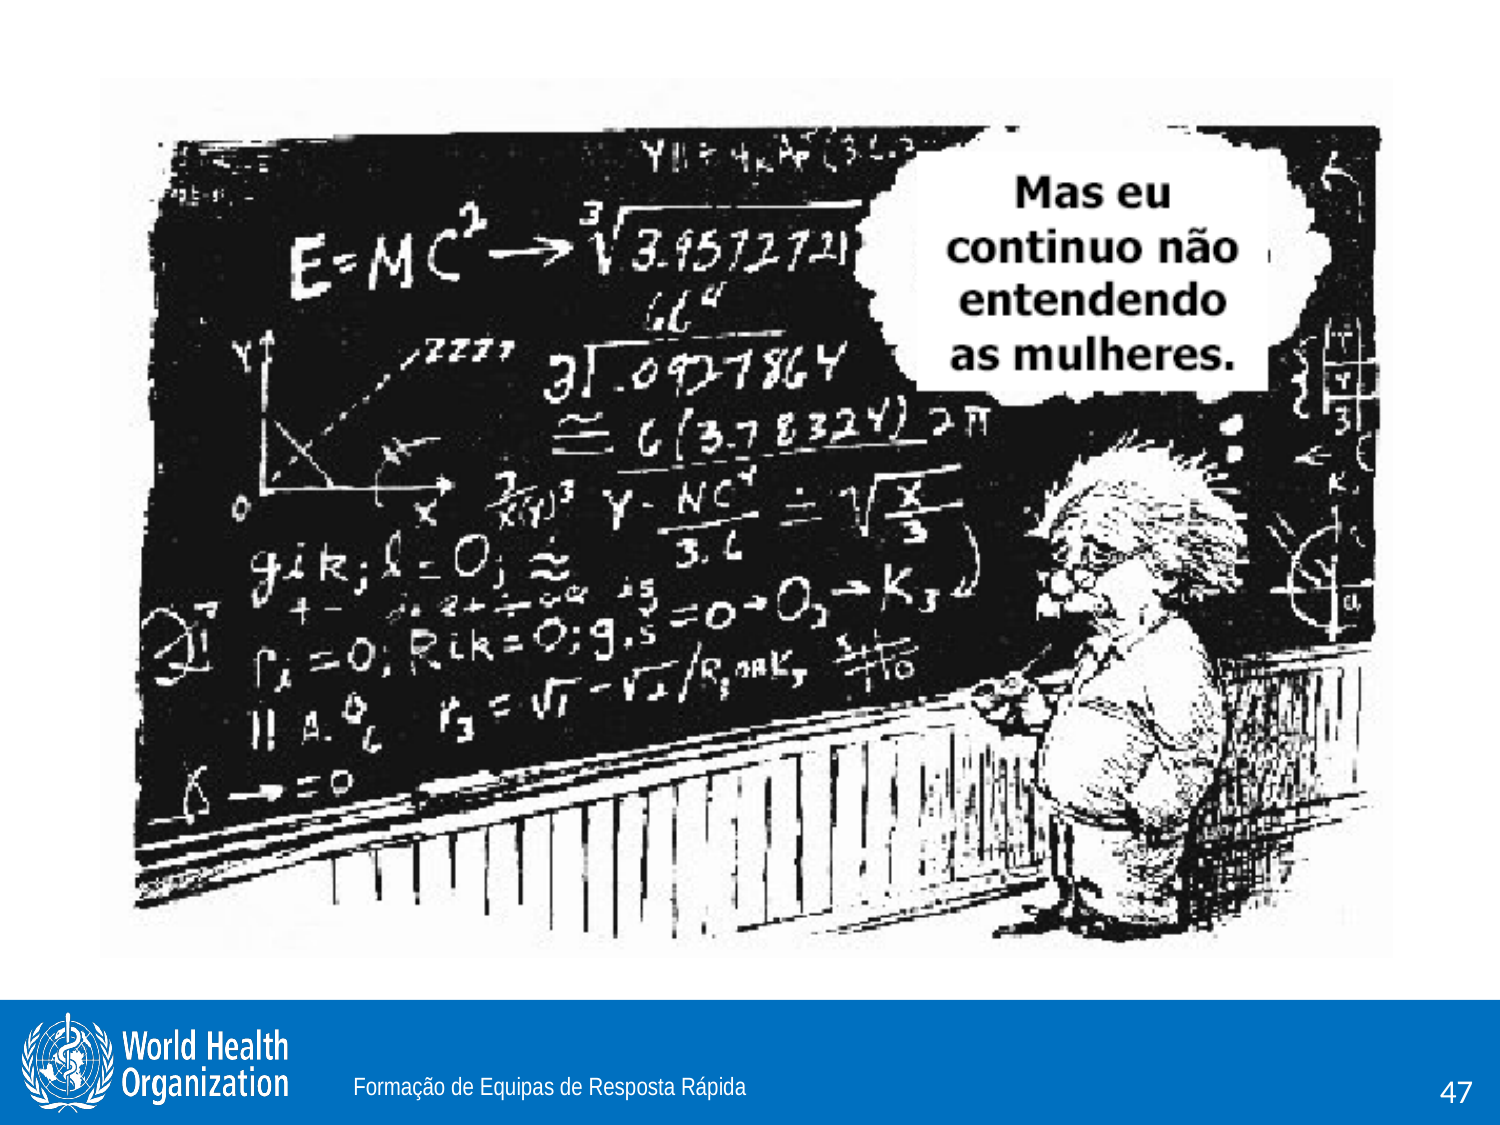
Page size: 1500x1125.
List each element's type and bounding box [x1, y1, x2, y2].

picture [100, 77, 1393, 959]
picture [21, 1012, 288, 1113]
